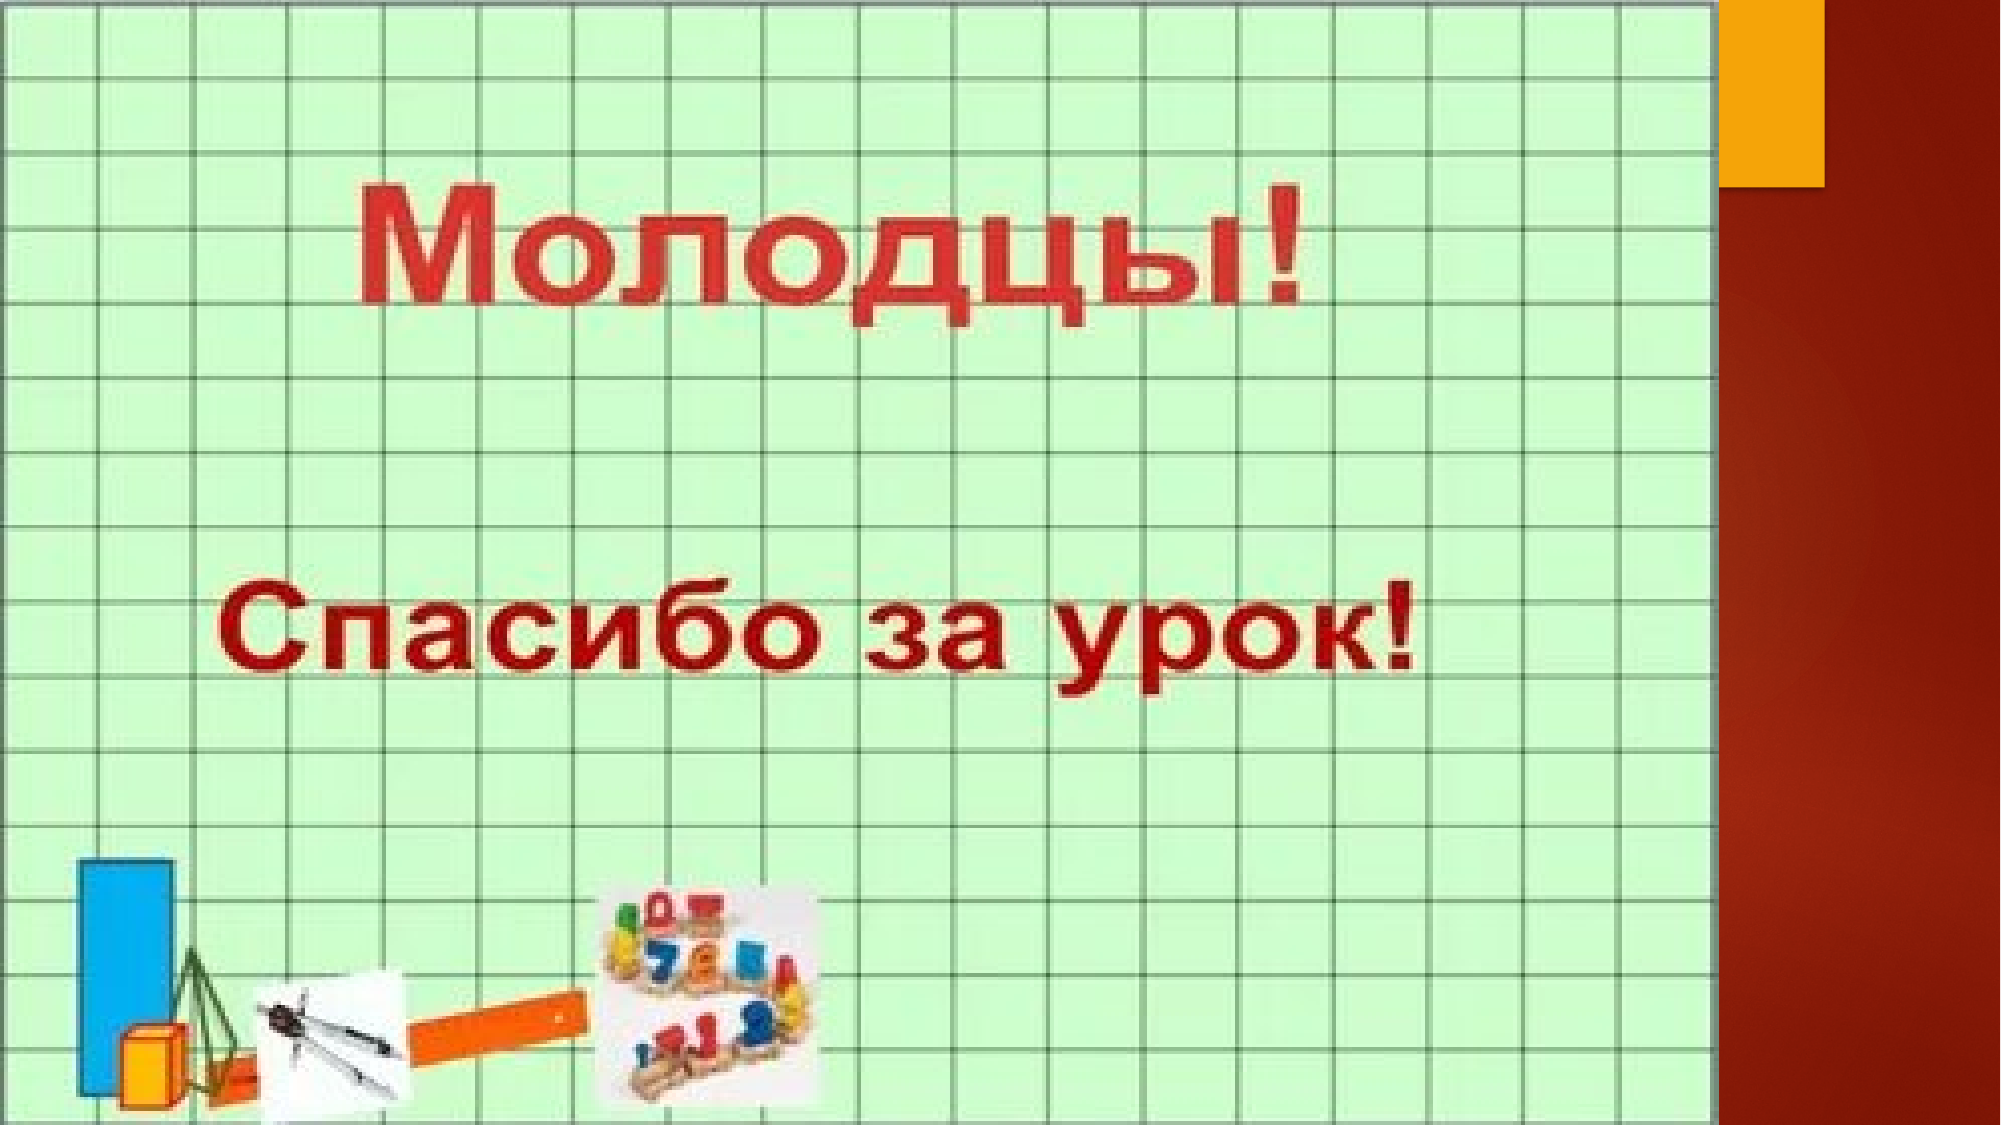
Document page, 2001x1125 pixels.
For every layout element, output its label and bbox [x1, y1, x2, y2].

list [0, 0, 1719, 1125]
